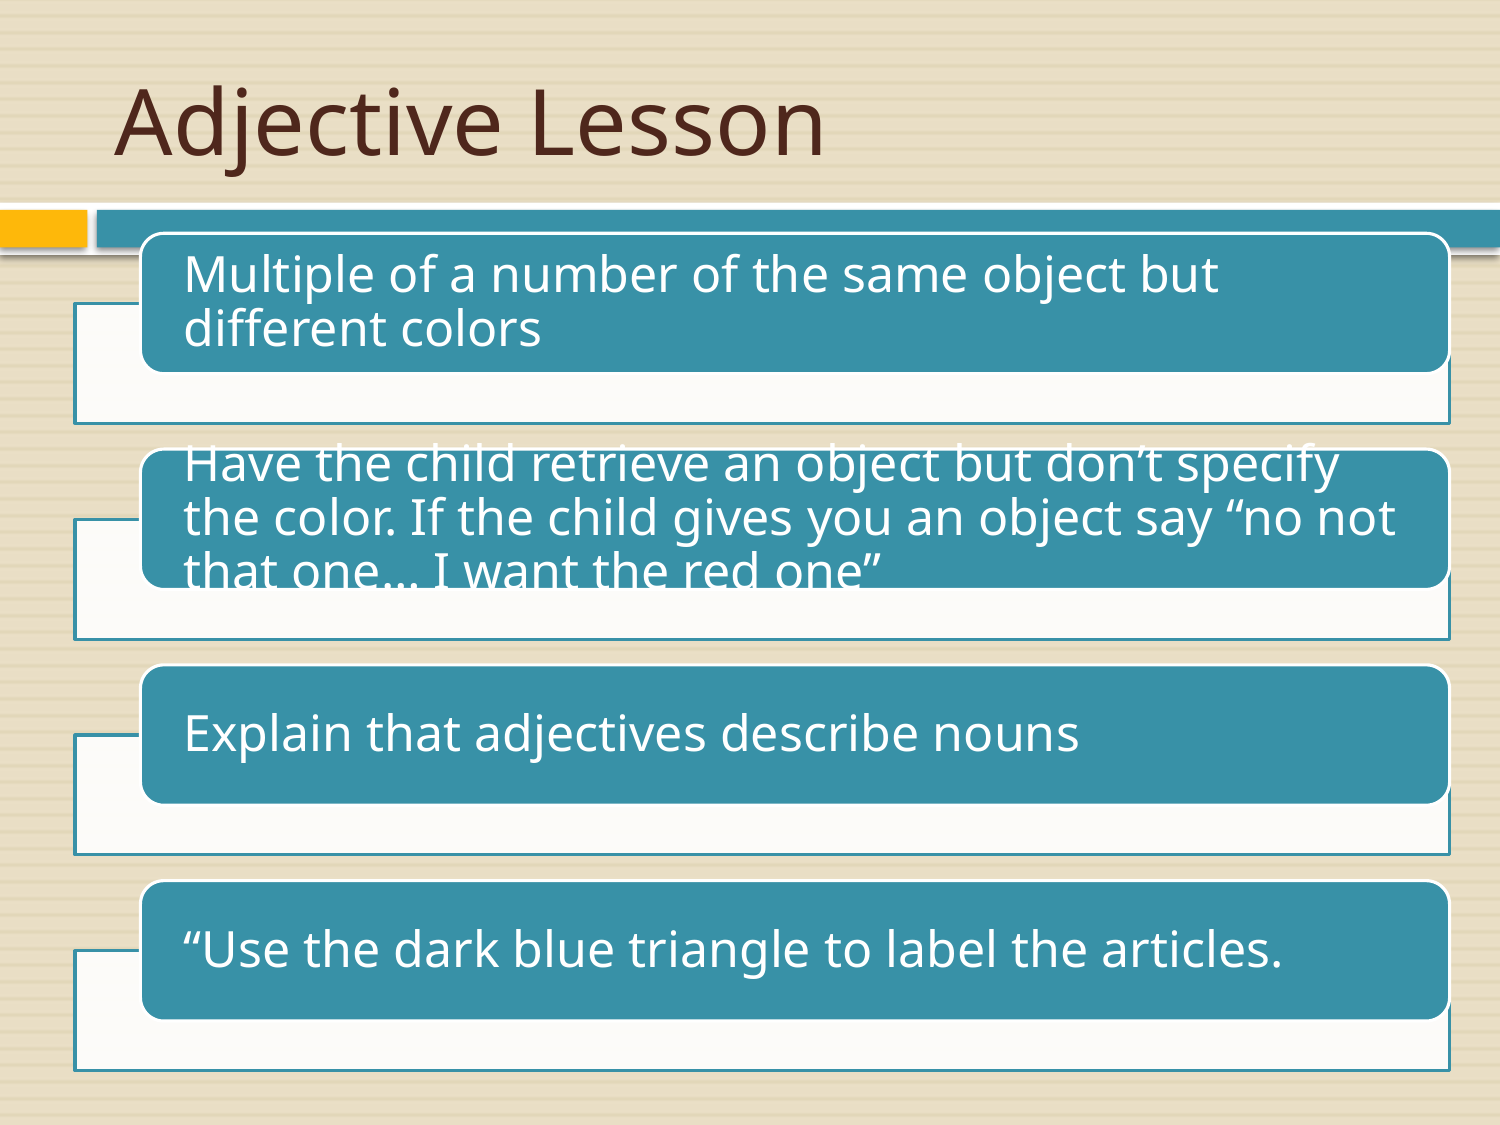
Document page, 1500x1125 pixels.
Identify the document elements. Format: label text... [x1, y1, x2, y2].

title Adjective Lesson [99, 37, 1438, 201]
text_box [74, 228, 1451, 1076]
